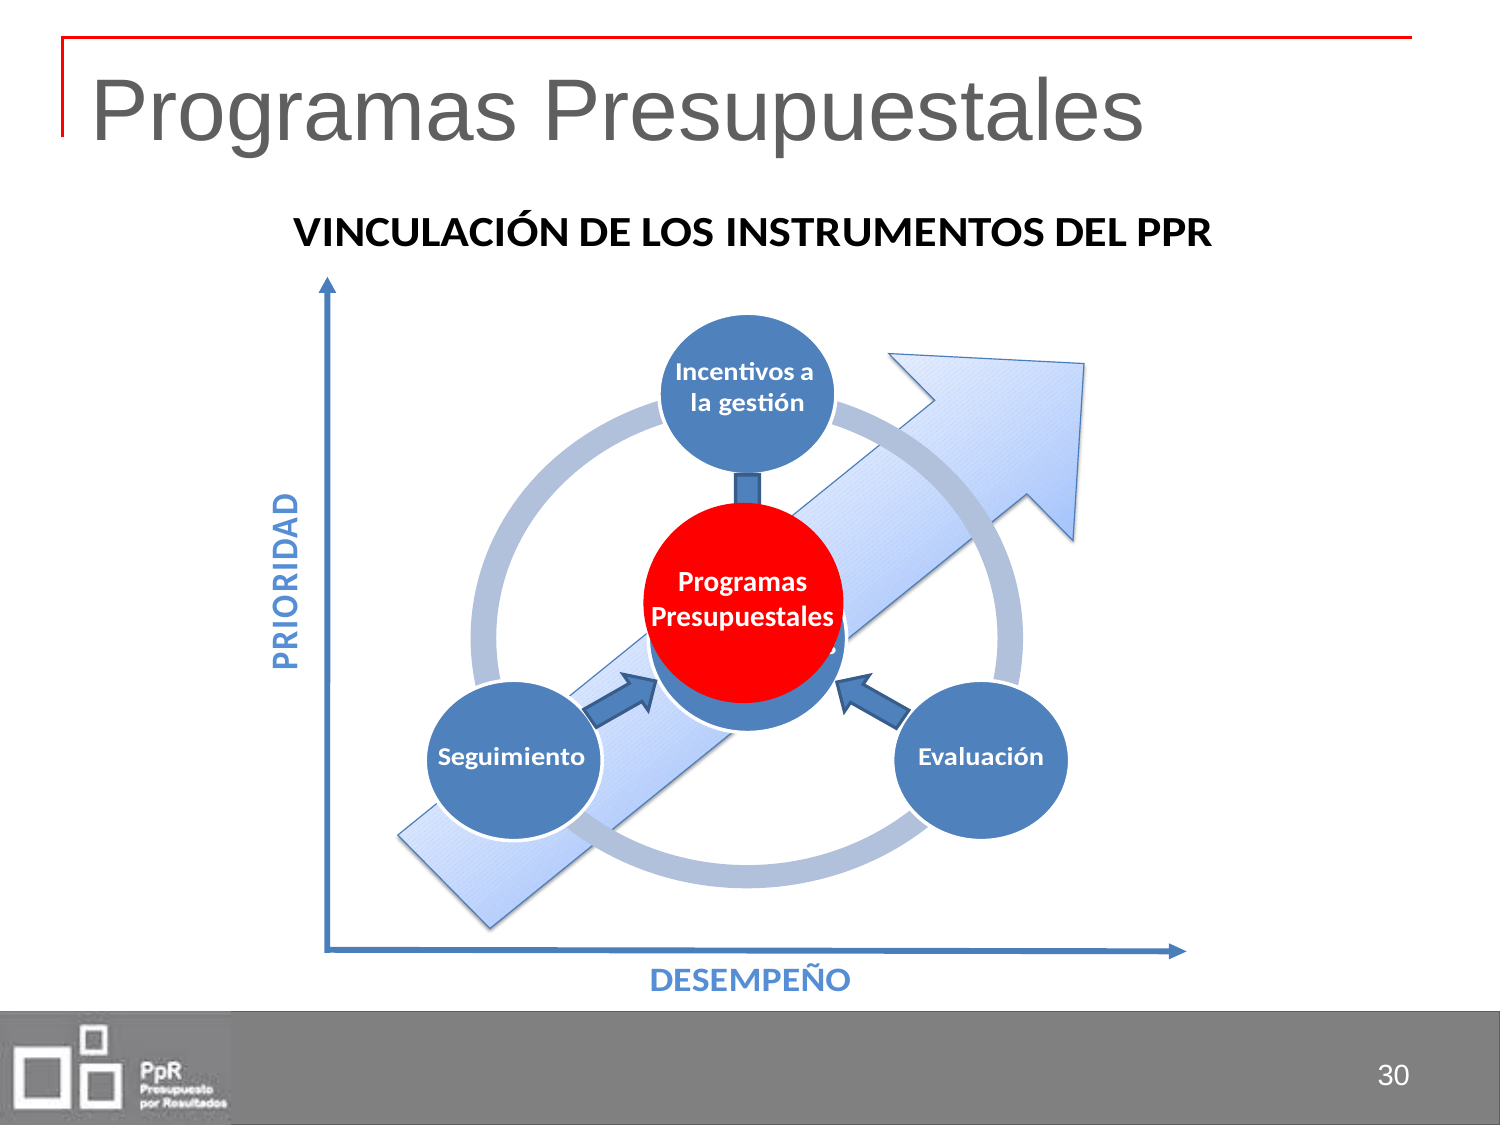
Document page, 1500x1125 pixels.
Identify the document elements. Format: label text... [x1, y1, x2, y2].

title Programas Presupuestales [74, 45, 1426, 233]
picture [248, 191, 1259, 1007]
slide_number 30 [1074, 1023, 1426, 1100]
picture [0, 1011, 231, 1125]
